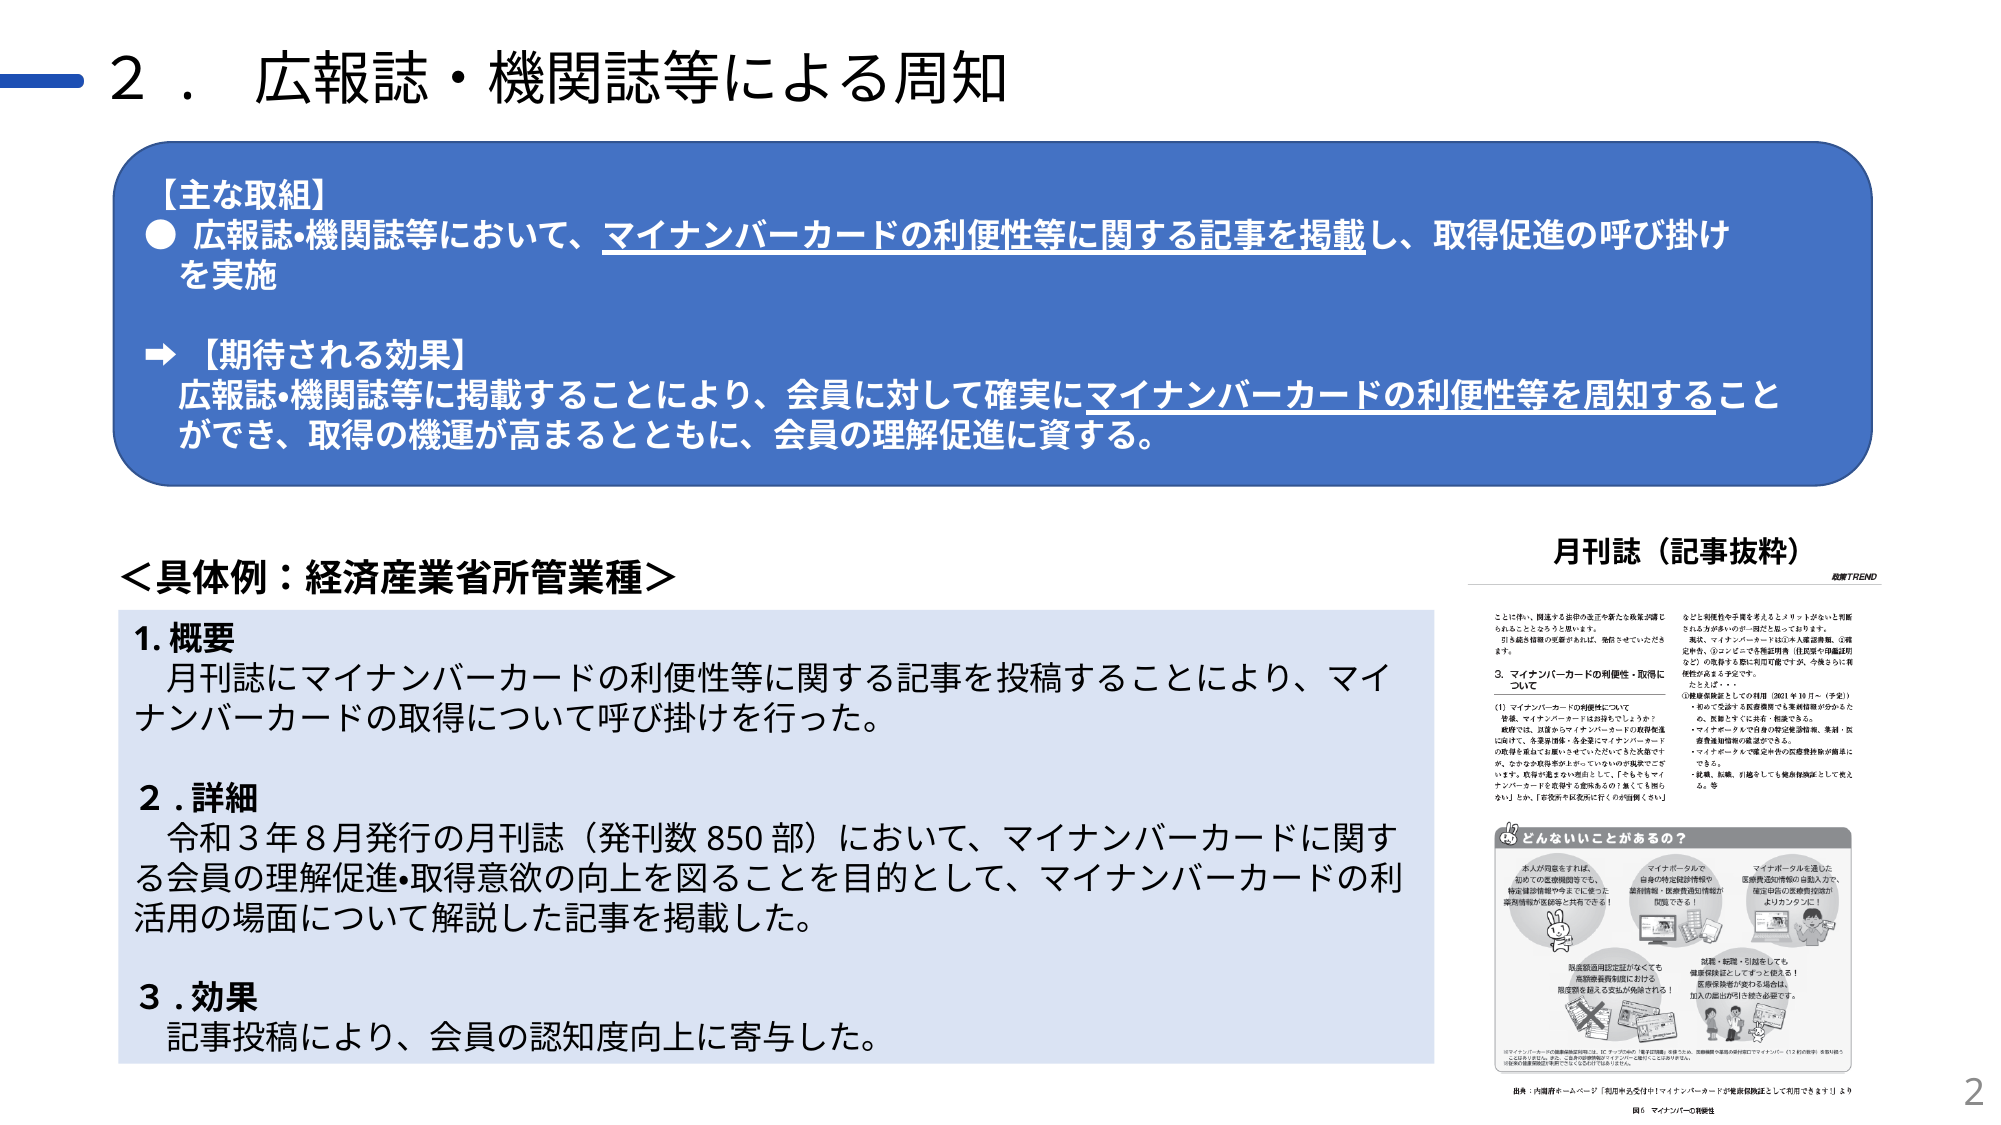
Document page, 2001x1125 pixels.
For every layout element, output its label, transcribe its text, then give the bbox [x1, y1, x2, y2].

slide_number 2 [1882, 1060, 2000, 1121]
title ２. 広報誌・機関誌等による周知 [83, 9, 1185, 154]
text_box 1.概要 月刊誌にマイナンバーカードの利便性等に関する記事を投稿することにより、マイナンバーカードの取得について呼び掛けを行った。 ２.詳細 令和３年８月発行の月刊誌（発刊数850部）において、マイナンバーカードに関する会員の理解促進・取得意欲の向上を図ることを目的として、マイナンバーカードの利活用の場面について解説した記事を掲載した。 ３.効果 記事投稿により、会員の認知度向上に寄与した。 [118, 609, 1435, 1064]
picture [1467, 558, 1882, 1121]
text_box ＜具体例：経済産業省所管業種＞ [102, 546, 719, 606]
picture [0, 74, 84, 88]
text_box 【主な取組】 ● 広報誌・機関誌等において、マイナンバーカードの利便性等に関する記事を掲載し、取得促進の呼び掛け を実施 ➡【期待される効果】 広報誌・機関誌等に掲載することにより、会員に対して確実にマイナンバーカードの利便性等を周知すること ができ、取得の機運が高まるとともに、会員の理解促進に資する。 [112, 141, 1873, 487]
text_box 月刊誌（記事抜粋） [1539, 526, 1837, 558]
